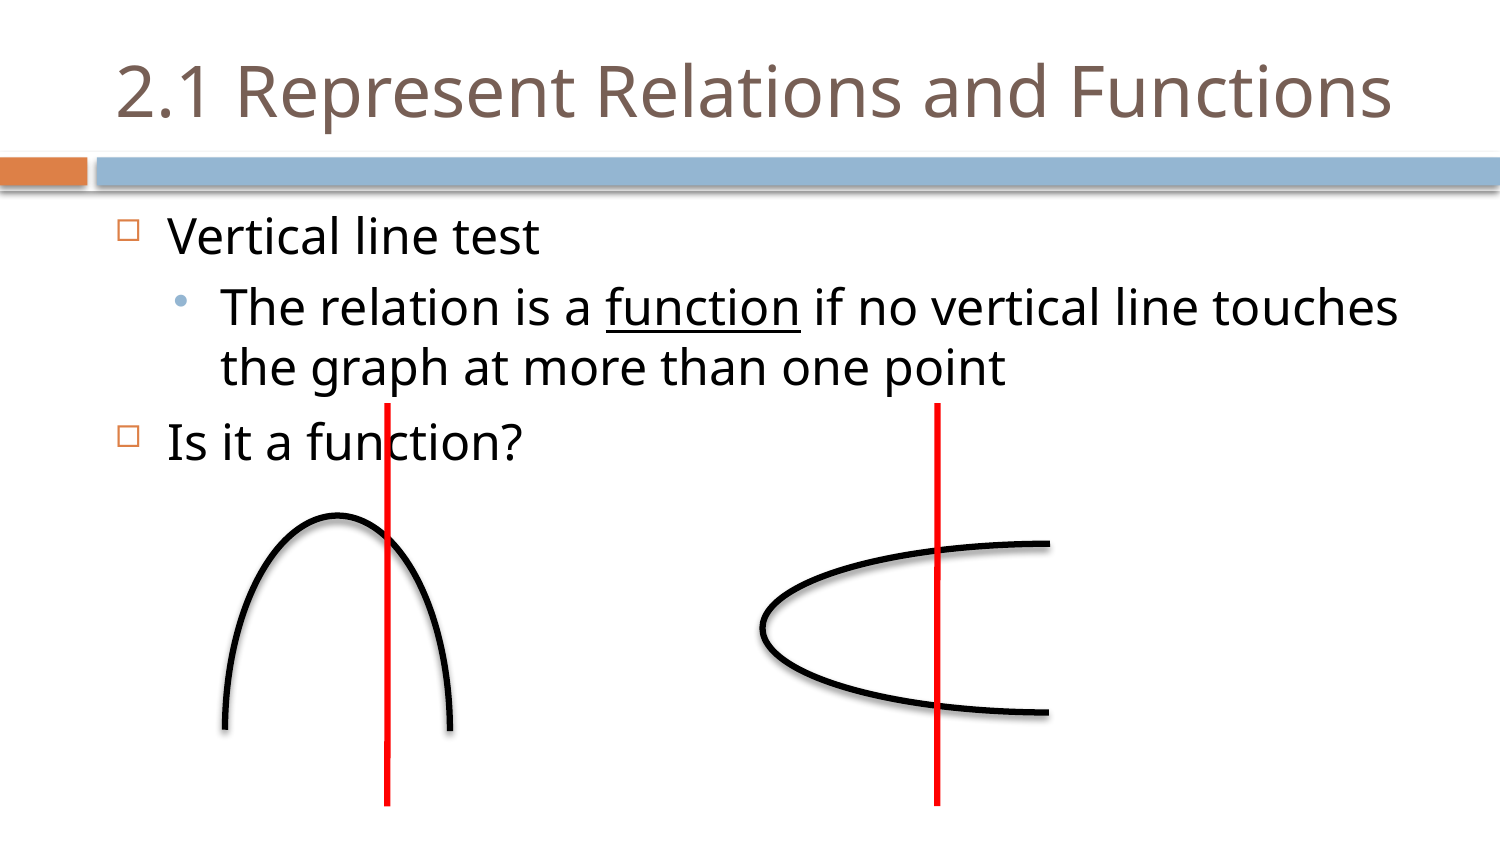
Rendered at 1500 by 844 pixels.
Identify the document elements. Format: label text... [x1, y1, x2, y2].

text_box [941, 542, 1051, 604]
text_box [760, 614, 934, 707]
text_box [223, 615, 384, 732]
text_box [941, 614, 1051, 715]
list Vertical line test The relation is a function if no vertical line touches the graph at more than one point Is it a function? [100, 196, 1438, 750]
text_box [391, 615, 452, 732]
title 2.1 Represent Relations and Functions [100, 28, 1438, 150]
text_box [772, 549, 934, 604]
text_box [391, 539, 430, 604]
text_box [244, 513, 384, 604]
